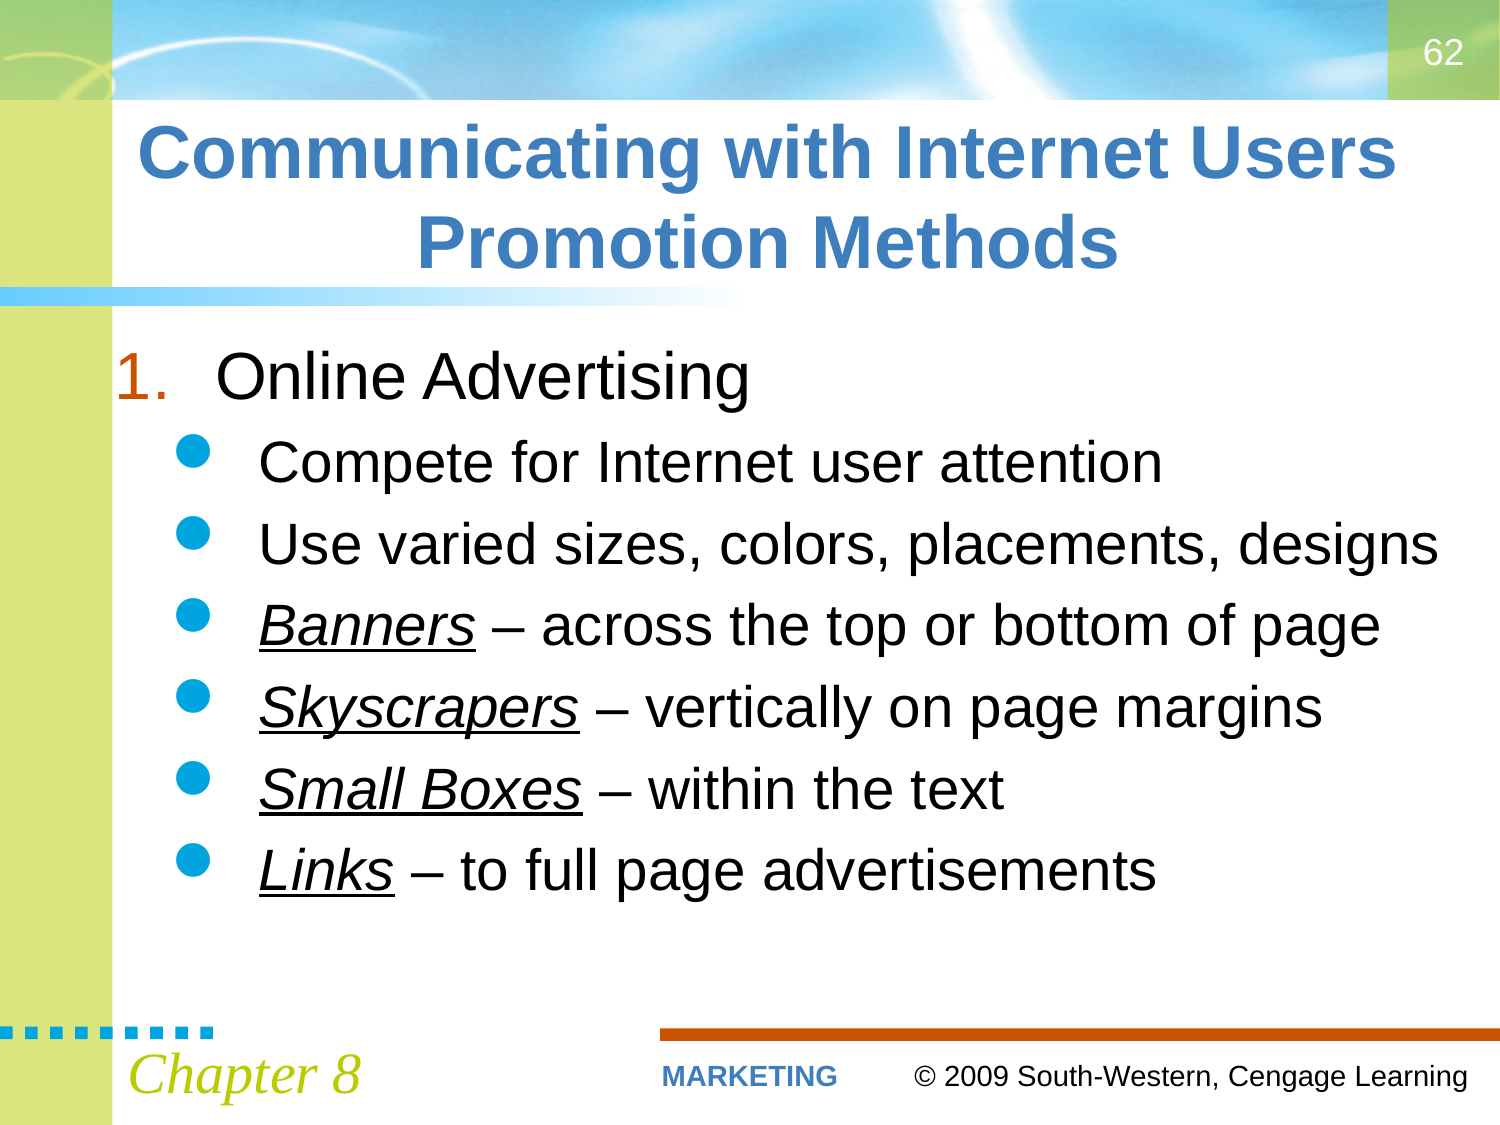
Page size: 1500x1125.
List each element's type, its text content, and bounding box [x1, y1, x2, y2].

list Online Advertising Compete for Internet user attention Use varied sizes, colors, placements, designs Banners – across the top or bottom of page Skyscrapers – vertically on page margins Small Boxes – within the text Links – to full page advertisements [99, 324, 1463, 1001]
slide_number 62 [1387, 0, 1500, 101]
title Communicating with Internet Users Promotion Methods [112, 99, 1426, 288]
footer Chapter 8 [112, 1012, 638, 1113]
